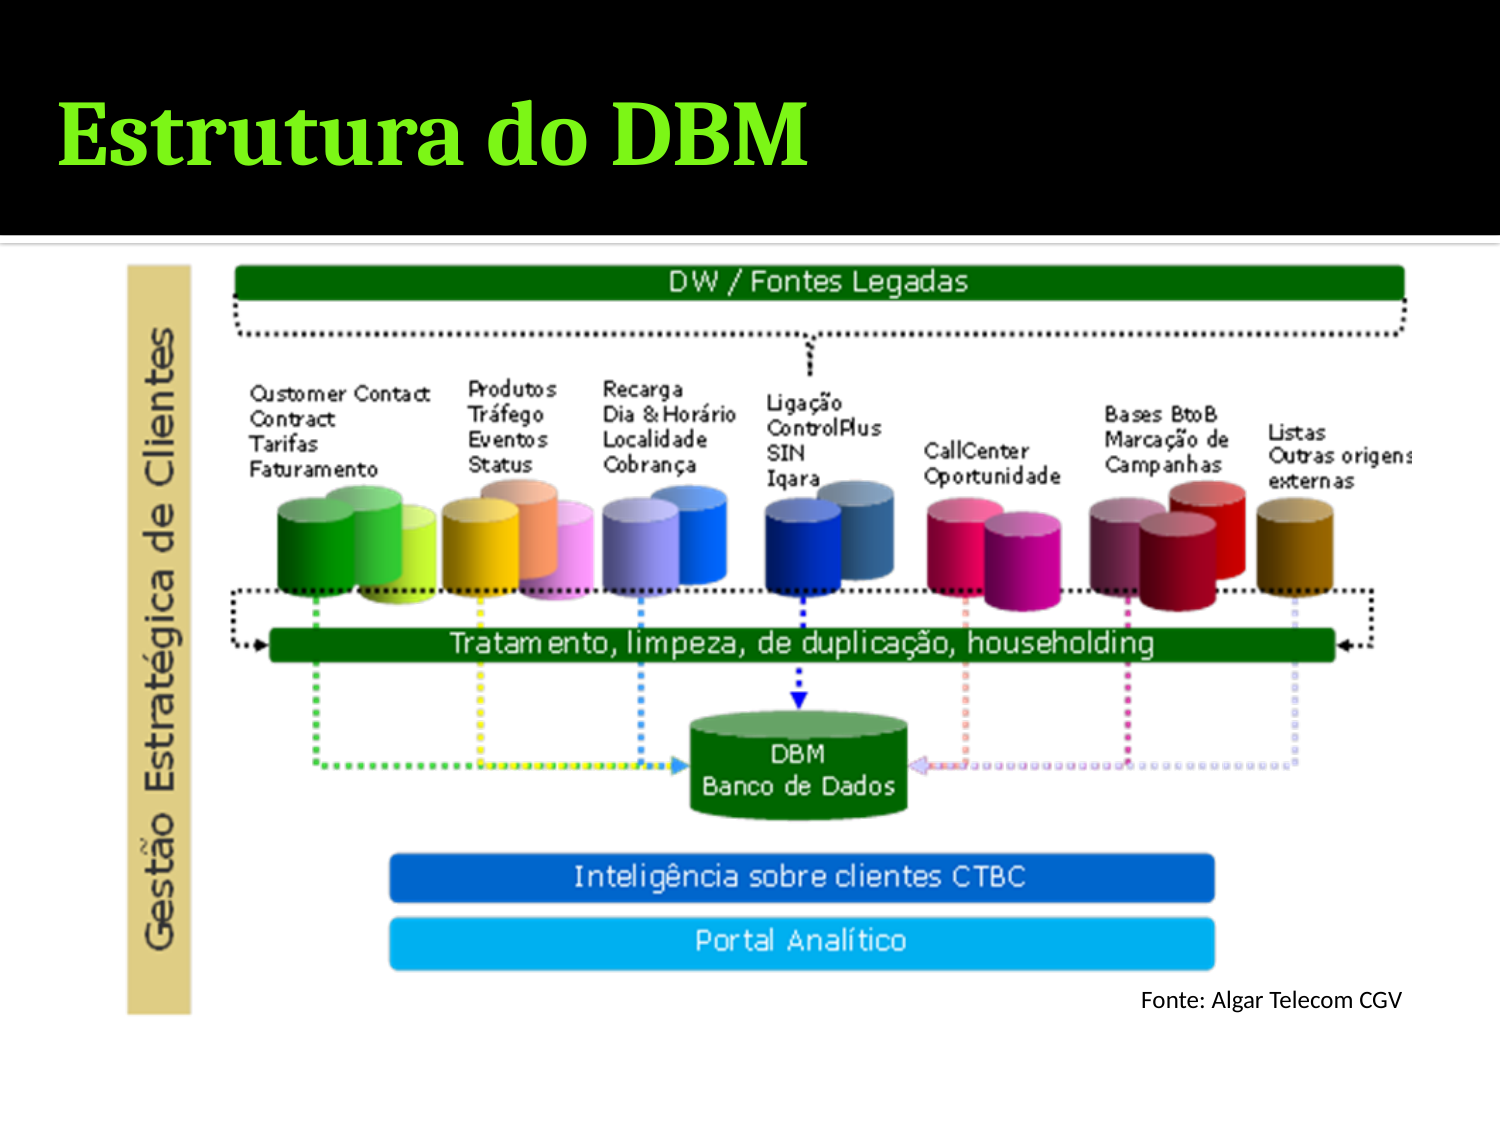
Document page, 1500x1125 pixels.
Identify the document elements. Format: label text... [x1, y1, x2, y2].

title Estrutura do DBM [41, 25, 1459, 231]
picture [123, 255, 1412, 1024]
